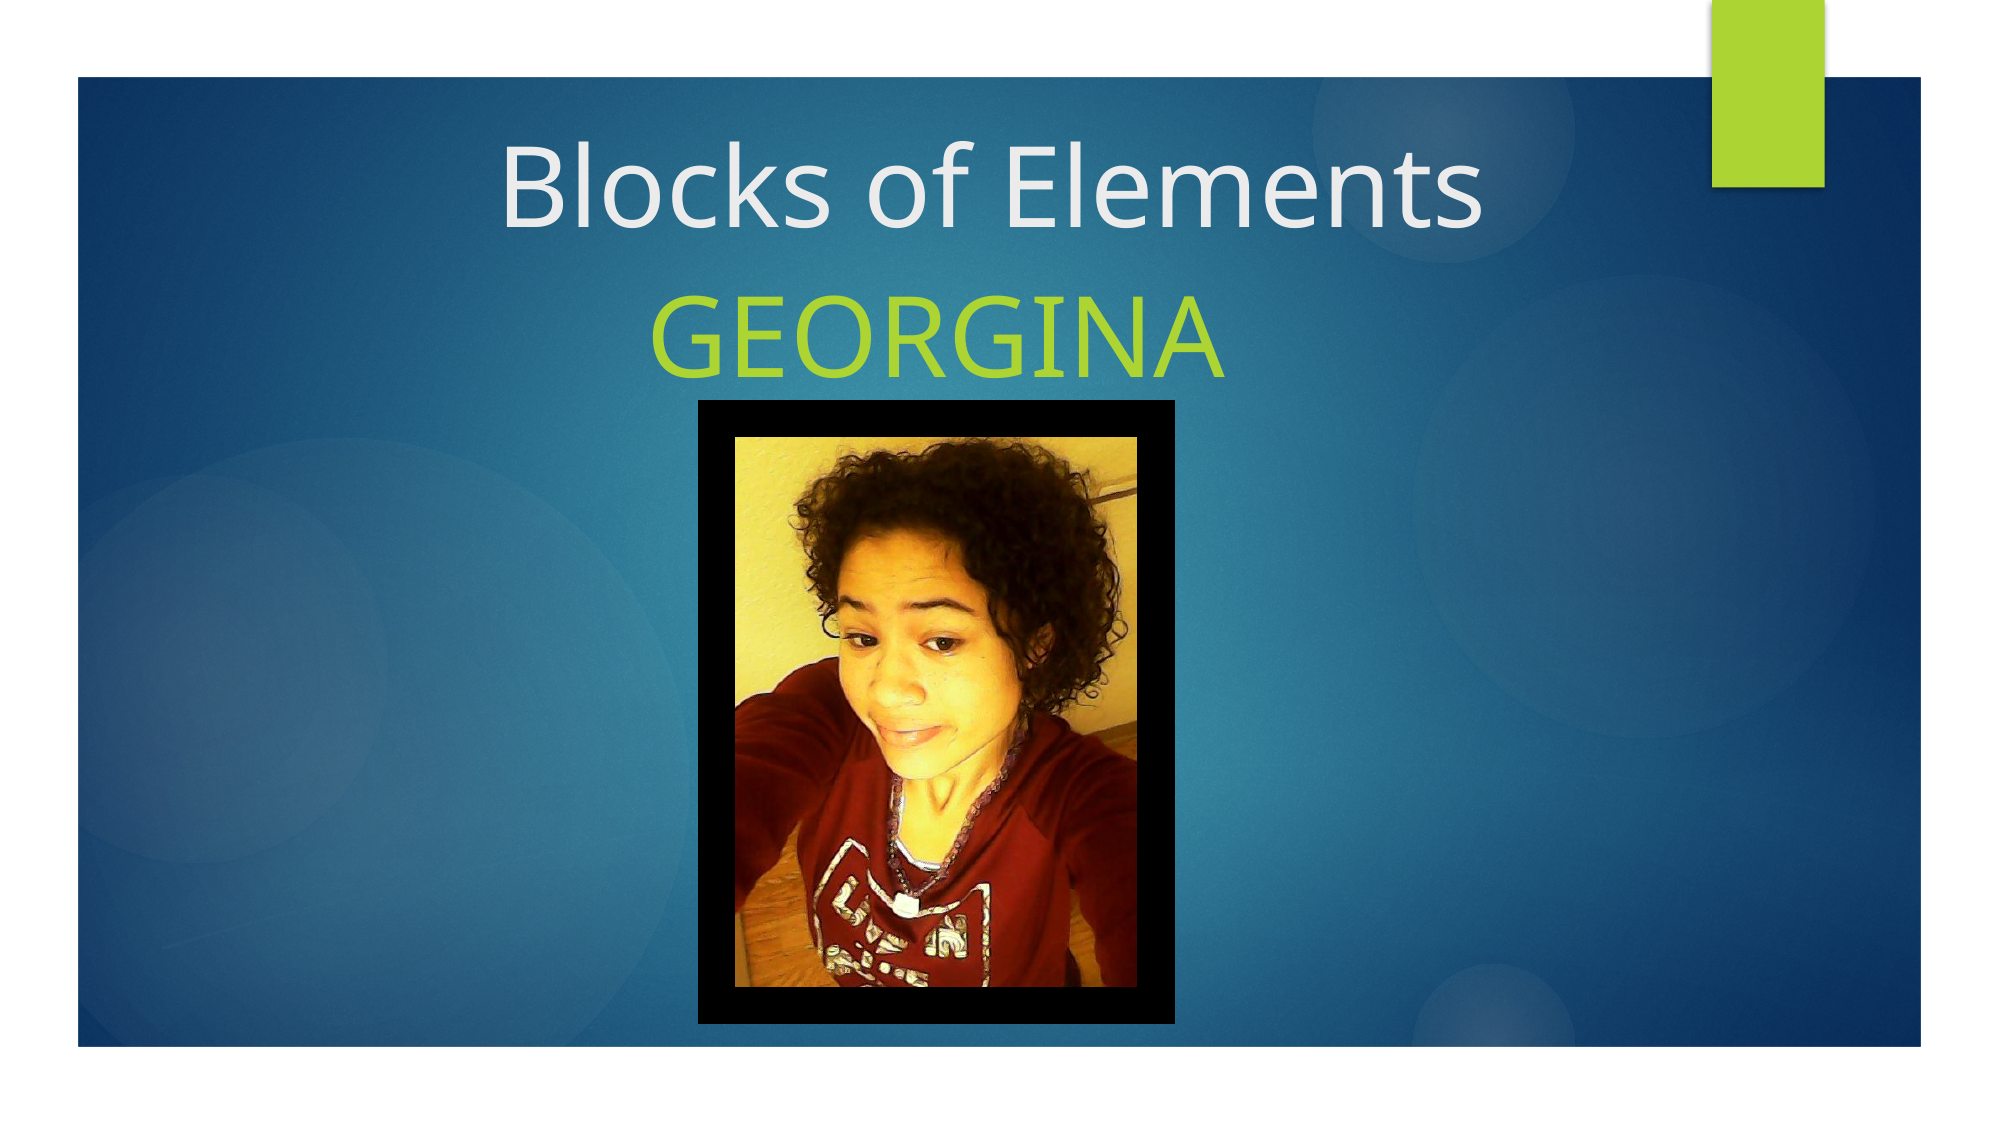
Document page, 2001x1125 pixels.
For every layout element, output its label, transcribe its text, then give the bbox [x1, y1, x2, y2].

picture [734, 436, 1138, 987]
title Blocks of Elements [481, 97, 1528, 258]
subtitle GEORGINA [631, 257, 1300, 399]
